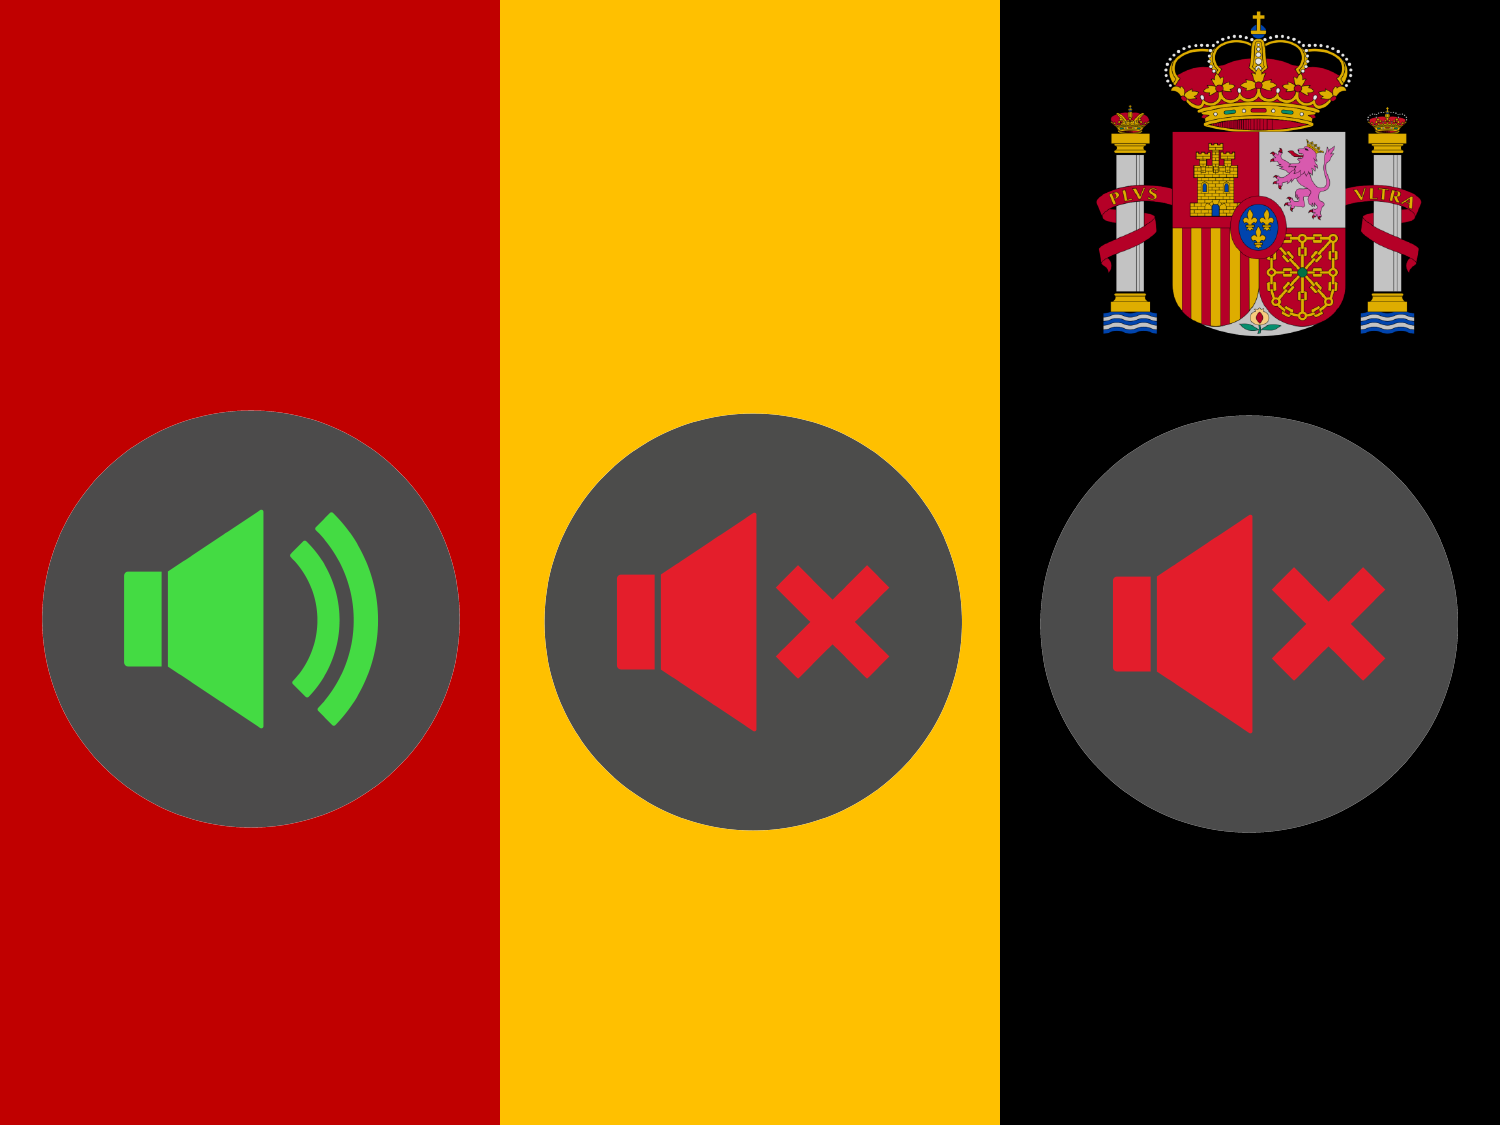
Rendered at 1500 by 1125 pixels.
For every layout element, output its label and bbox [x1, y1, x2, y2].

table_header [1000, 0, 1500, 1125]
picture [1009, 398, 1477, 849]
picture [1092, 6, 1425, 340]
table_header [0, 0, 500, 1125]
picture [25, 398, 479, 844]
picture [513, 396, 981, 847]
table_header [500, 0, 1000, 1125]
